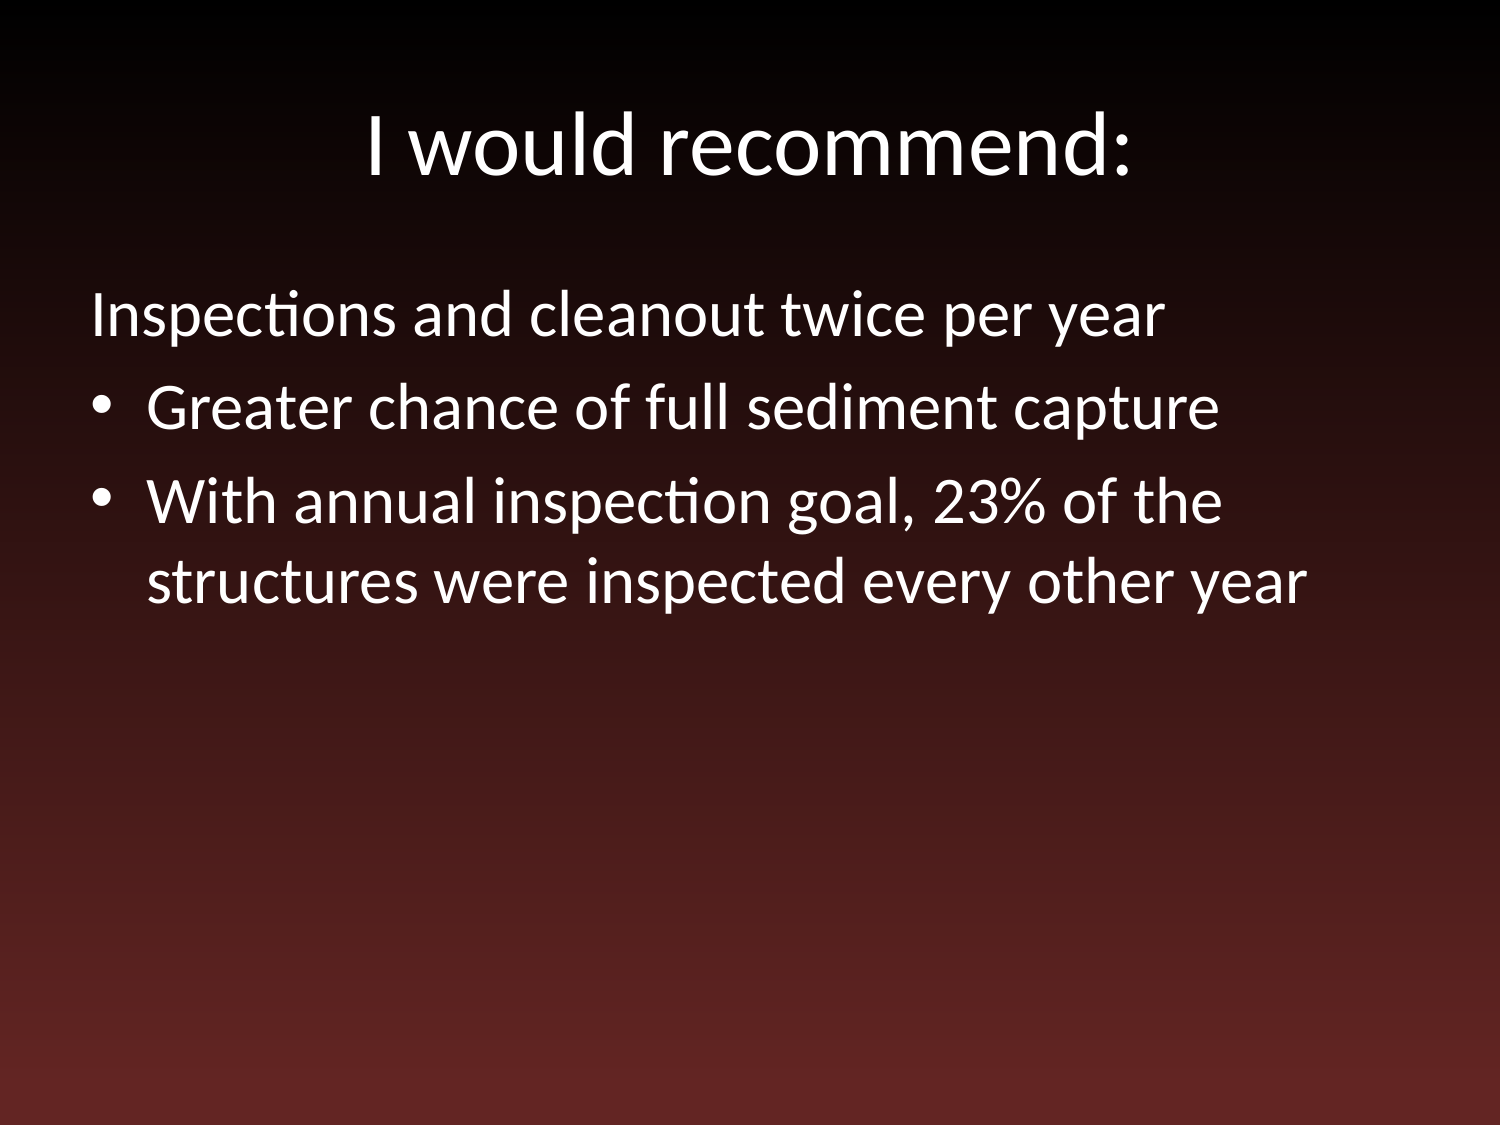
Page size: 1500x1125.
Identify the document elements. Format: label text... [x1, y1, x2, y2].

title I would recommend: [75, 45, 1425, 233]
list Inspections and cleanout twice per year Greater chance of full sediment capture With annual inspection goal, 23% of the structures were inspected every other year [75, 262, 1425, 1005]
